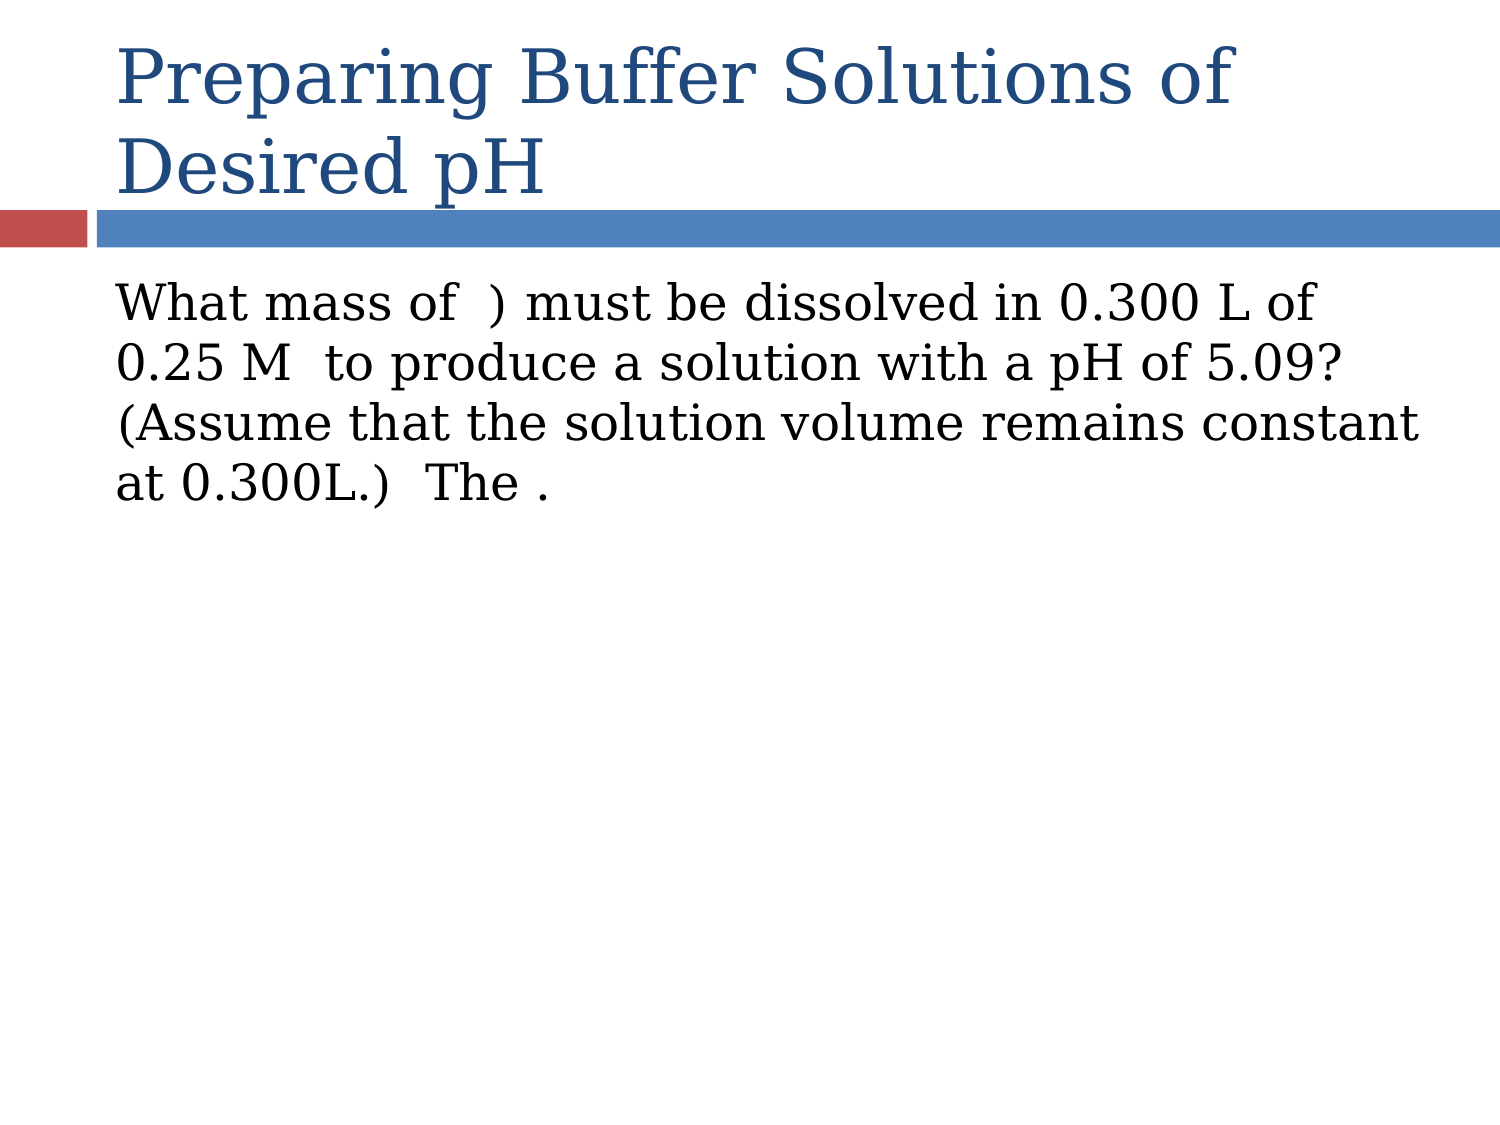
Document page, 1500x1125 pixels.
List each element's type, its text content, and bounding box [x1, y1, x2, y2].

title Preparing Buffer Solutions of Desired pH [100, 37, 1438, 200]
